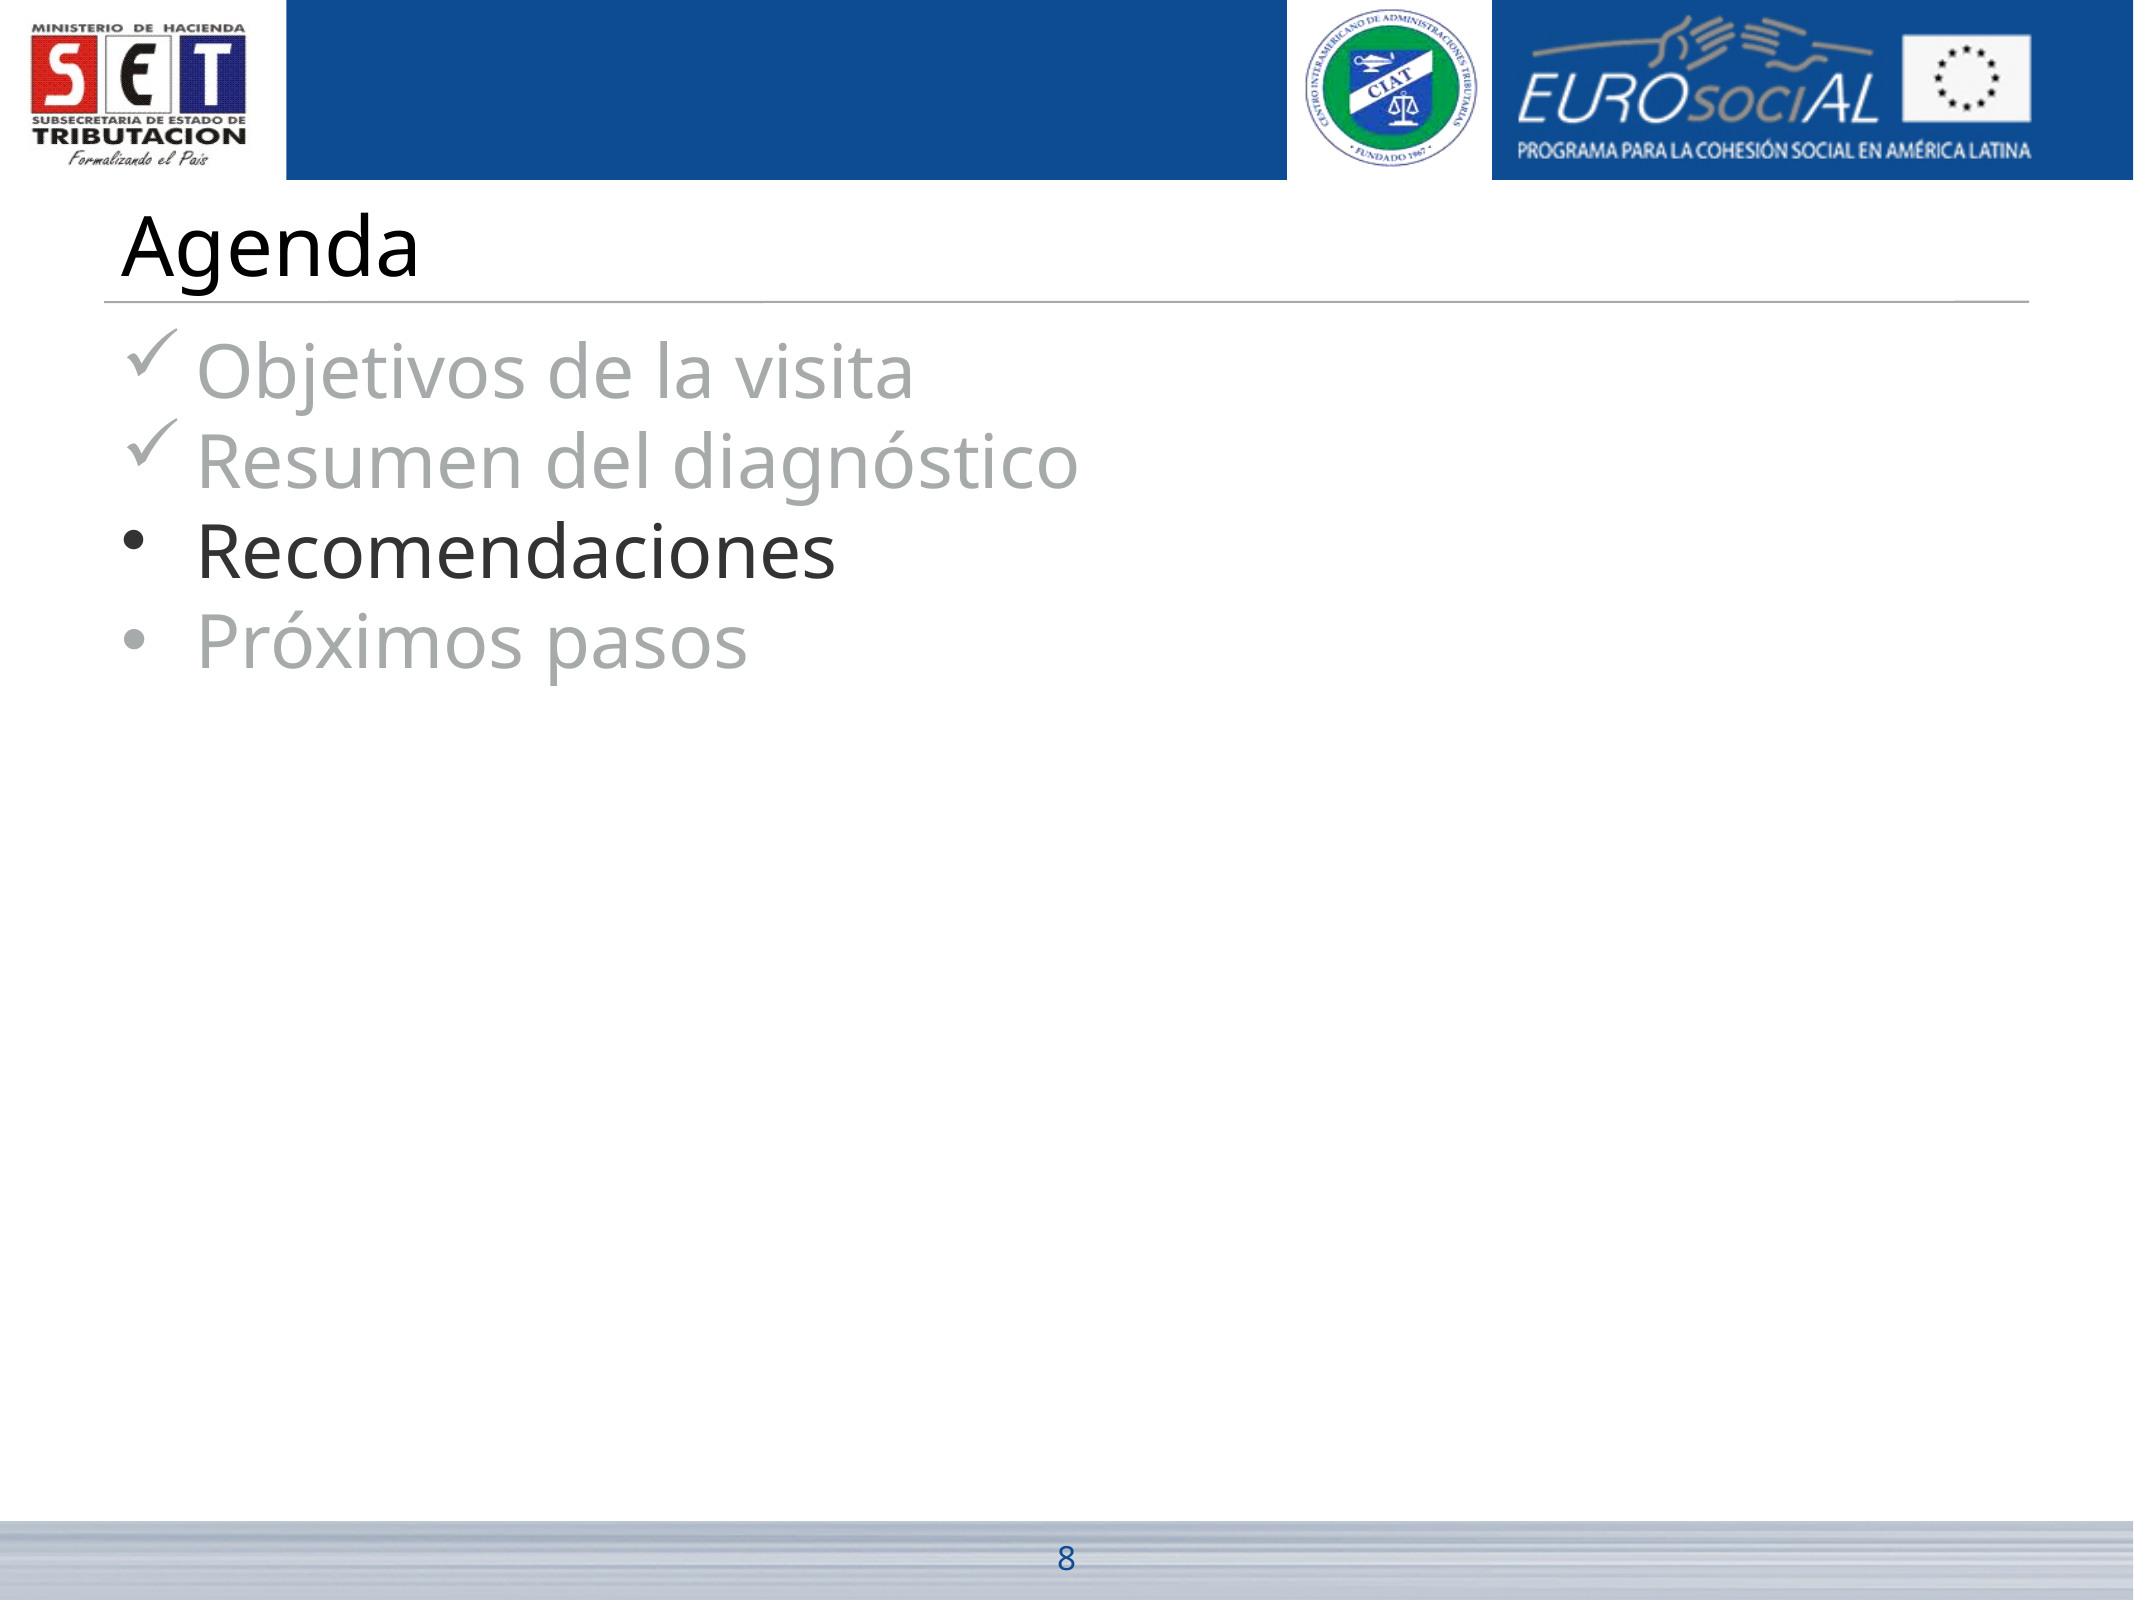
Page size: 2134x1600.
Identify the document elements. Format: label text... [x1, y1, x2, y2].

list Objetivos de la visita Resumen del diagnóstico Recomendaciones Próximos pasos [106, 315, 2027, 1486]
picture [1492, 0, 2134, 180]
slide_number 8 [1040, 1529, 1093, 1587]
title Agenda [106, 185, 2027, 295]
picture [0, 0, 1287, 180]
picture [0, 1521, 2134, 1600]
